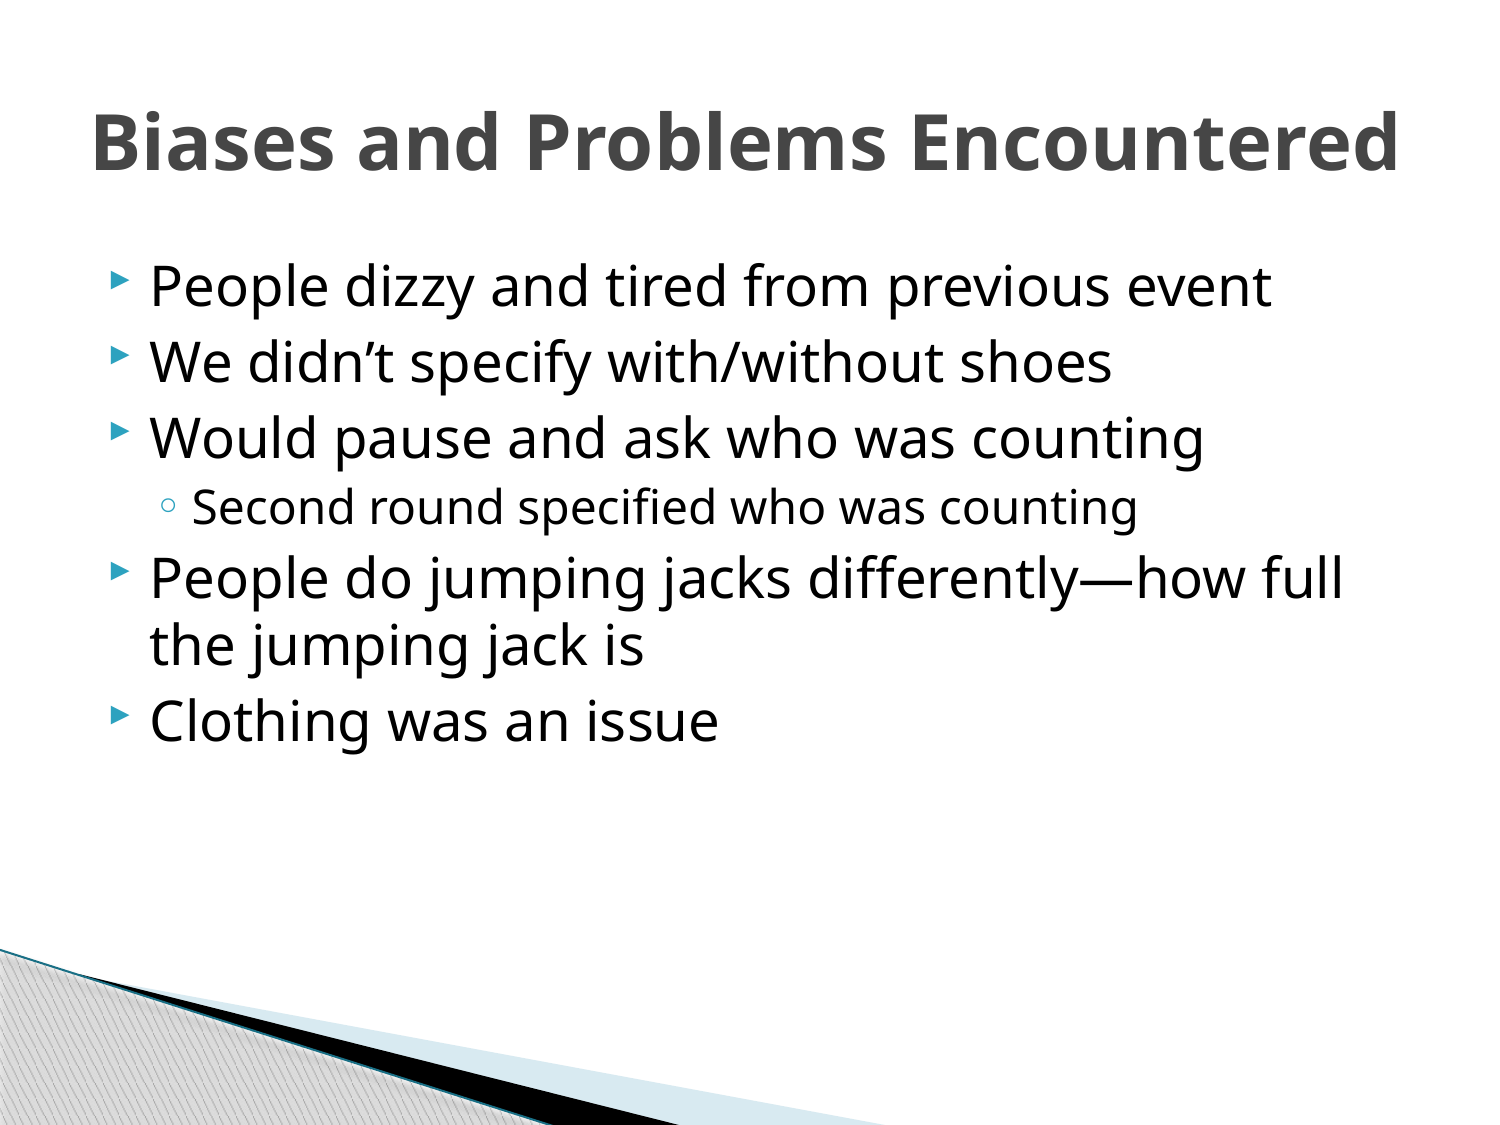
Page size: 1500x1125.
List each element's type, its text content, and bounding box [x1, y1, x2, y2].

list People dizzy and tired from previous event We didn’t specify with/without shoes Would pause and ask who was counting Second round specified who was counting People do jumping jacks differently—how full the jumping jack is Clothing was an issue [75, 243, 1425, 986]
title Biases and Problems Encountered [75, 45, 1425, 233]
